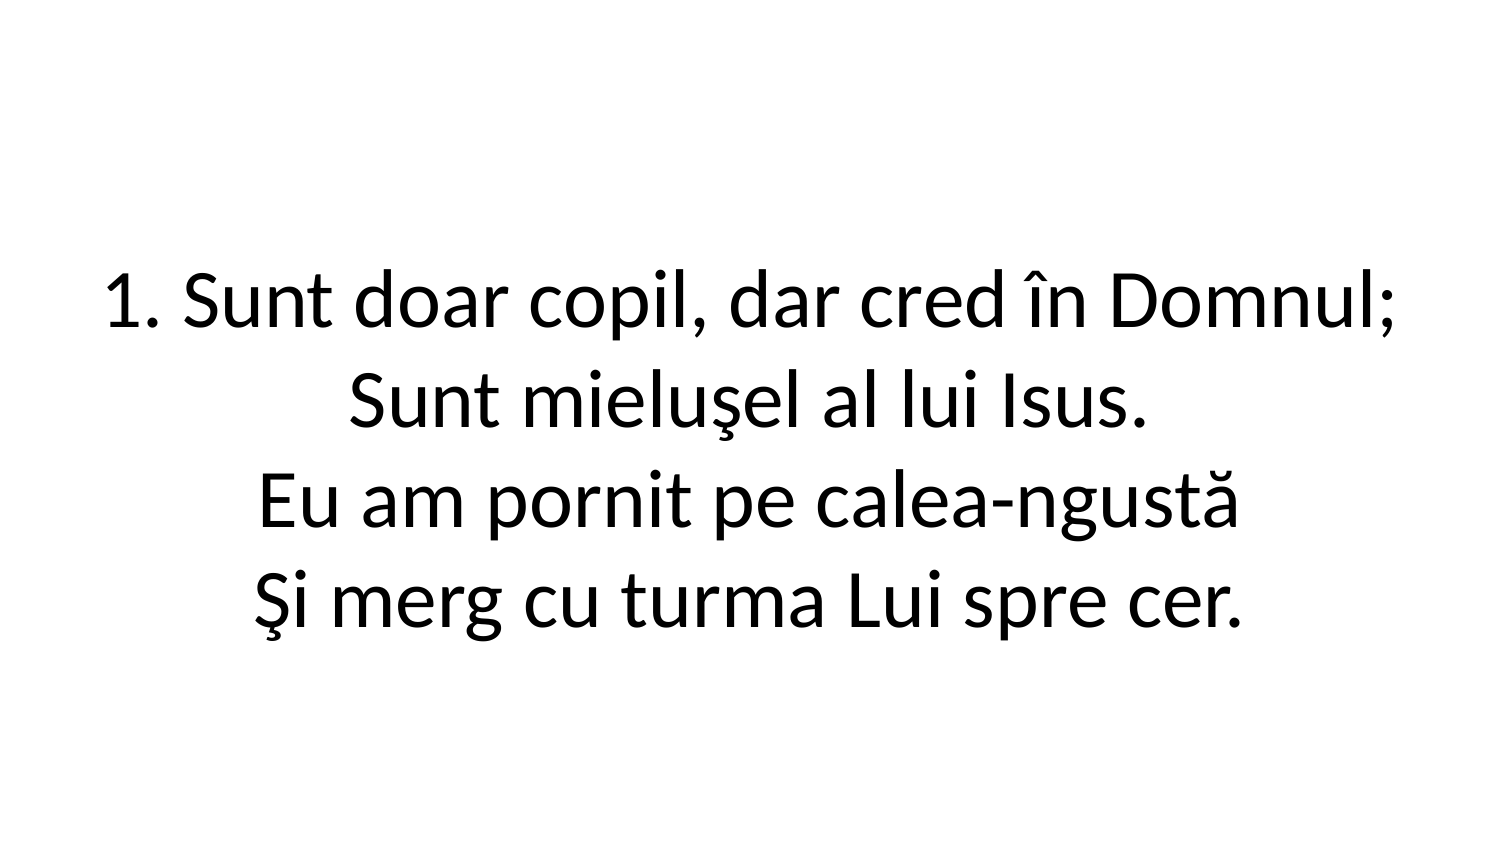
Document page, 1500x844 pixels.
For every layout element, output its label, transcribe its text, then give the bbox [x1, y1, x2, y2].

text_box 1. Sunt doar copil, dar cred în Domnul; Sunt mieluşel al lui Isus. Eu am pornit pe calea-ngustă Şi merg cu turma Lui spre cer. [85, 192, 1415, 652]
